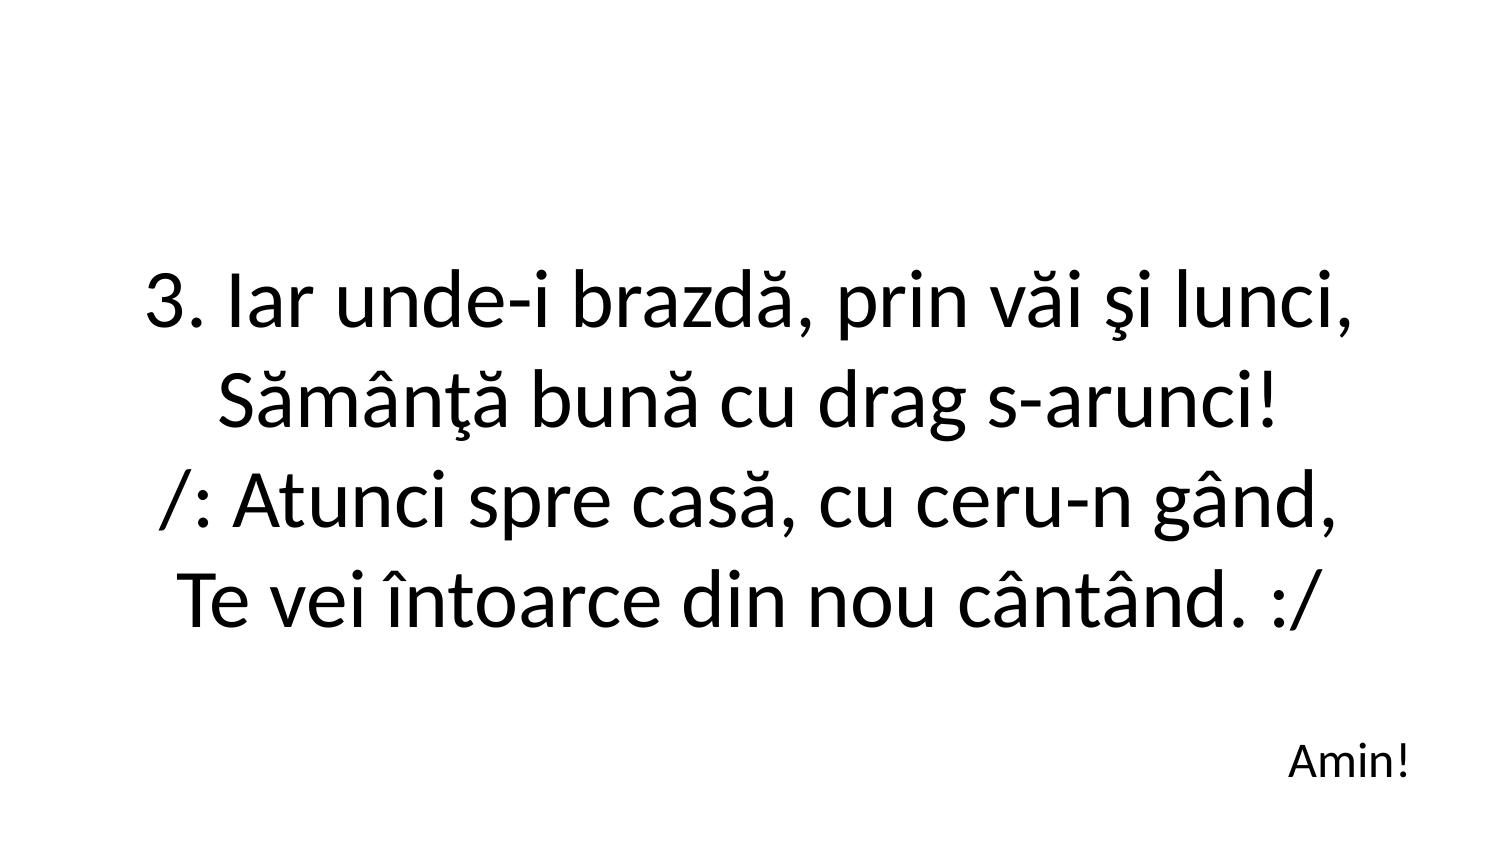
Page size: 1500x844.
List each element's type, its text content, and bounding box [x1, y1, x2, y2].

text_box 3. Iar unde-i brazdă, prin văi şi lunci, Sămânţă bună cu drag s-arunci! /: Atunci spre casă, cu ceru-n gând, Te vei întoarce din nou cântând. :/ [129, 192, 1371, 652]
text_box Amin! [1273, 674, 1427, 795]
